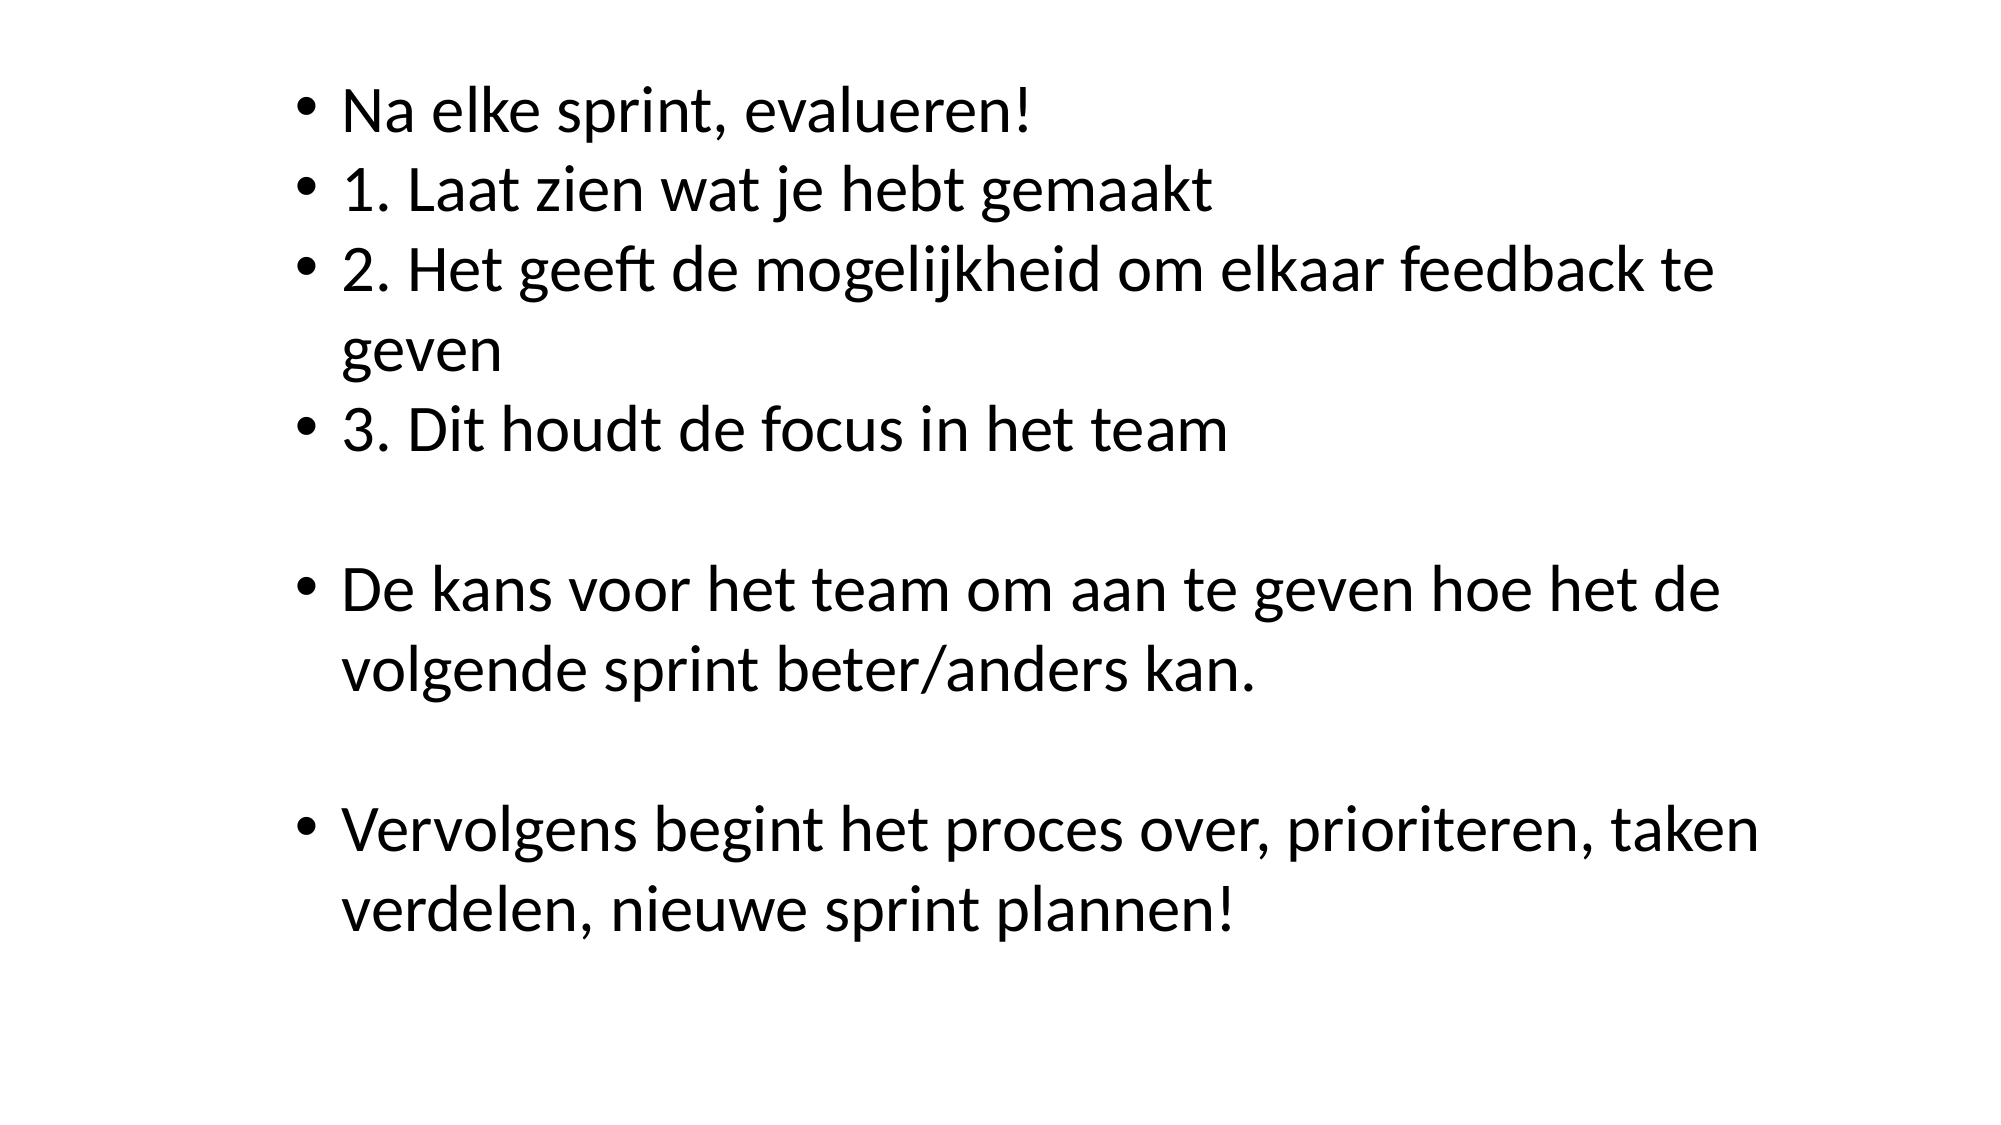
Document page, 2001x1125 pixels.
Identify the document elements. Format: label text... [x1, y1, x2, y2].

text_box Na elke sprint, evalueren! 1. Laat zien wat je hebt gemaakt 2. Het geeft de mogelijkheid om elkaar feedback te geven 3. Dit houdt de focus in het team De kans voor het team om aan te geven hoe het de volgende sprint beter/anders kan. Vervolgens begint het proces over, prioriteren, taken verdelen, nieuwe sprint plannen! [280, 57, 1781, 953]
